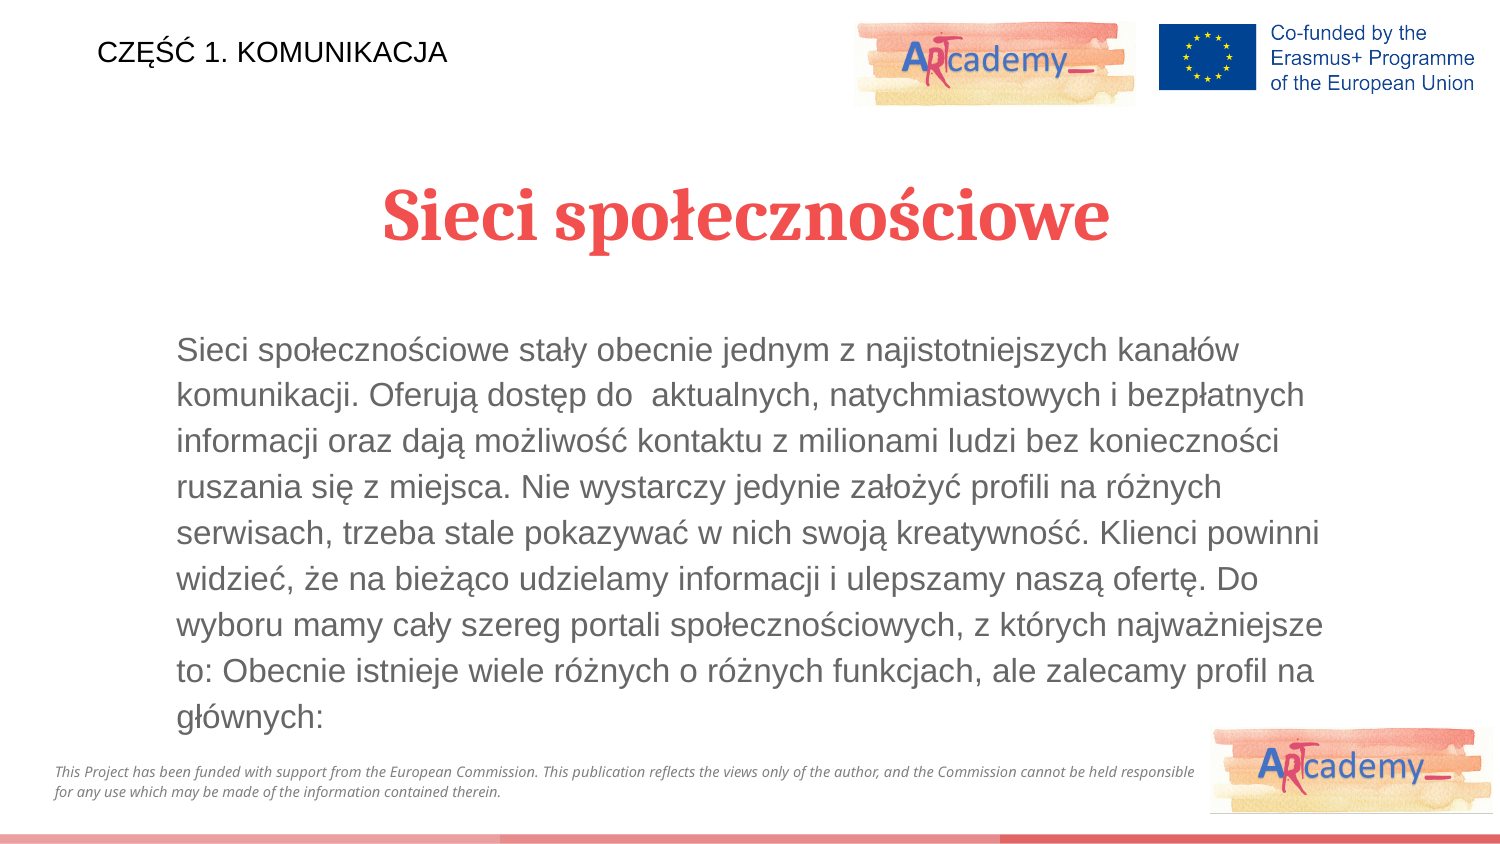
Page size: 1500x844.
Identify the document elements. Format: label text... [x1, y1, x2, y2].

list Sieci społecznościowe stały obecnie jednym z najistotniejszych kanałów komunikacji. Oferują dostęp do aktualnych, natychmiastowych i bezpłatnych informacji oraz dają możliwość kontaktu z milionami ludzi bez konieczności ruszania się z miejsca. Nie wystarczy jedynie założyć profili na różnych serwisach, trzeba stale pokazywać w nich swoją kreatywność. Klienci powinni widzieć, że na bieżąco udzielamy informacji i ulepszamy naszą ofertę. Do wyboru mamy cały szereg portali społecznościowych, z których najważniejsze to: Obecnie istnieje wiele różnych o różnych funkcjach, ale zalecamy profil na głównych: [138, 306, 1352, 706]
picture [1158, 24, 1474, 94]
title Sieci społecznościowe [162, 62, 1334, 271]
text_box This Project has been funded with support from the European Commission. This publication reflects the views only of the author, and the Commission cannot be held responsible for any use which may be made of the information contained therein. [39, 754, 1205, 799]
text_box CZĘŚĆ 1. KOMUNIKACJA [82, 26, 475, 76]
picture [1210, 709, 1493, 844]
picture [854, 2, 1137, 138]
